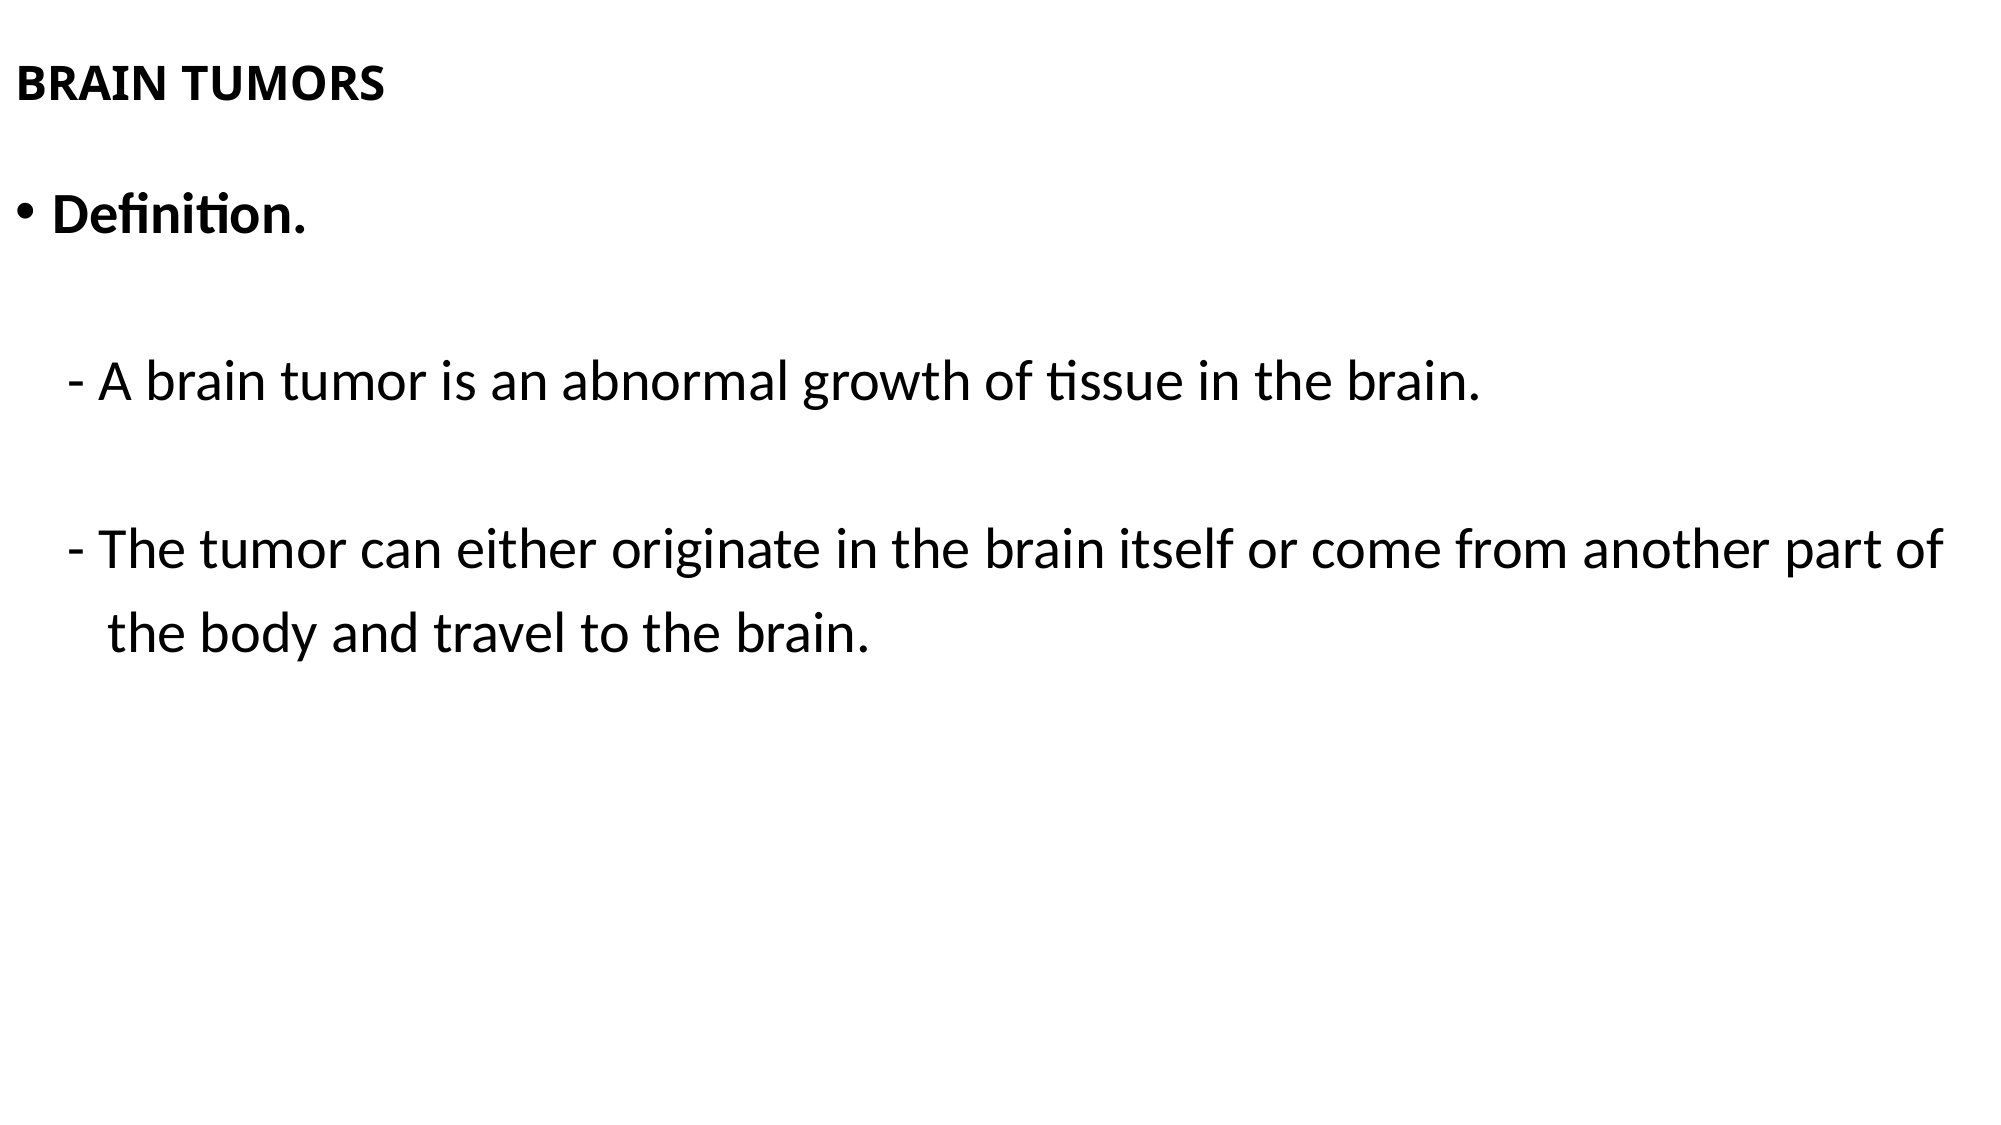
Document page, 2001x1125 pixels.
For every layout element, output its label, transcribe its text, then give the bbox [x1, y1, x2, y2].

list Definition. - A brain tumor is an abnormal growth of tissue in the brain. - The tumor can either originate in the brain itself or come from another part of the body and travel to the brain. [0, 175, 2000, 1125]
title BRAIN TUMORS [0, 0, 1863, 175]
